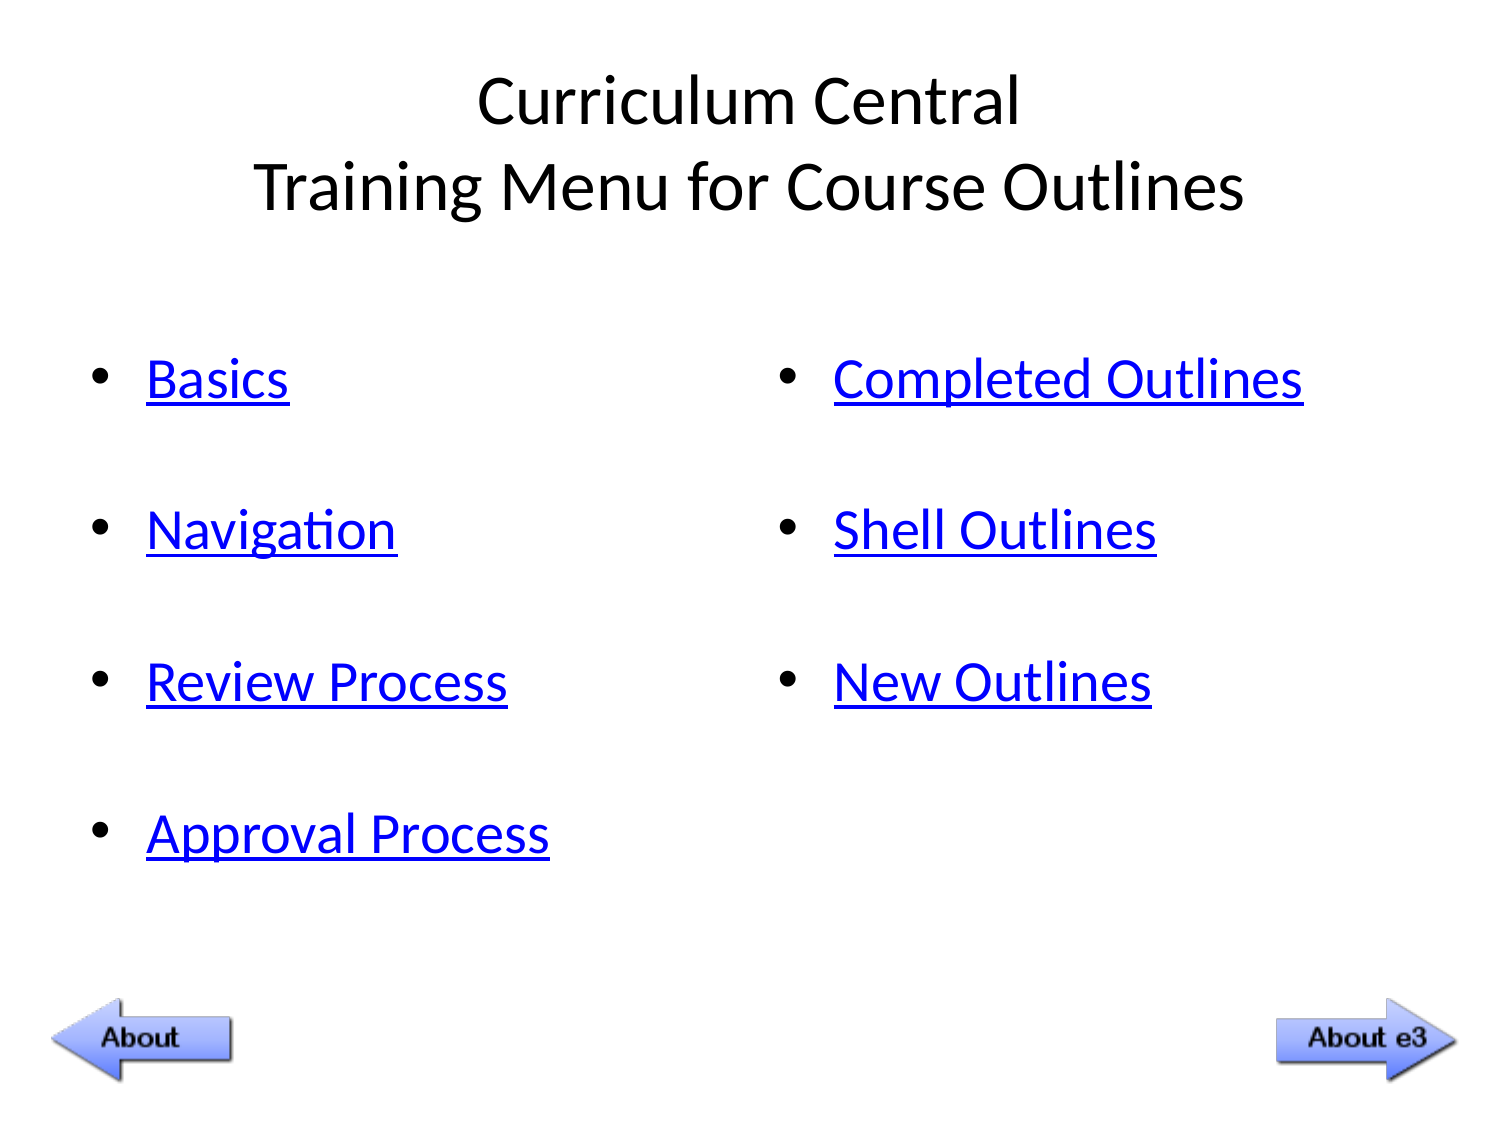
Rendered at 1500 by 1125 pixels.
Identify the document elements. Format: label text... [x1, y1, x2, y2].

list Basics Navigation Review Process Approval Process [75, 262, 738, 1005]
title Curriculum Central Training Menu for Course Outlines [75, 45, 1425, 233]
picture [49, 997, 238, 1088]
list Completed Outlines Shell Outlines New Outlines [762, 262, 1425, 1005]
picture [1274, 997, 1463, 1088]
